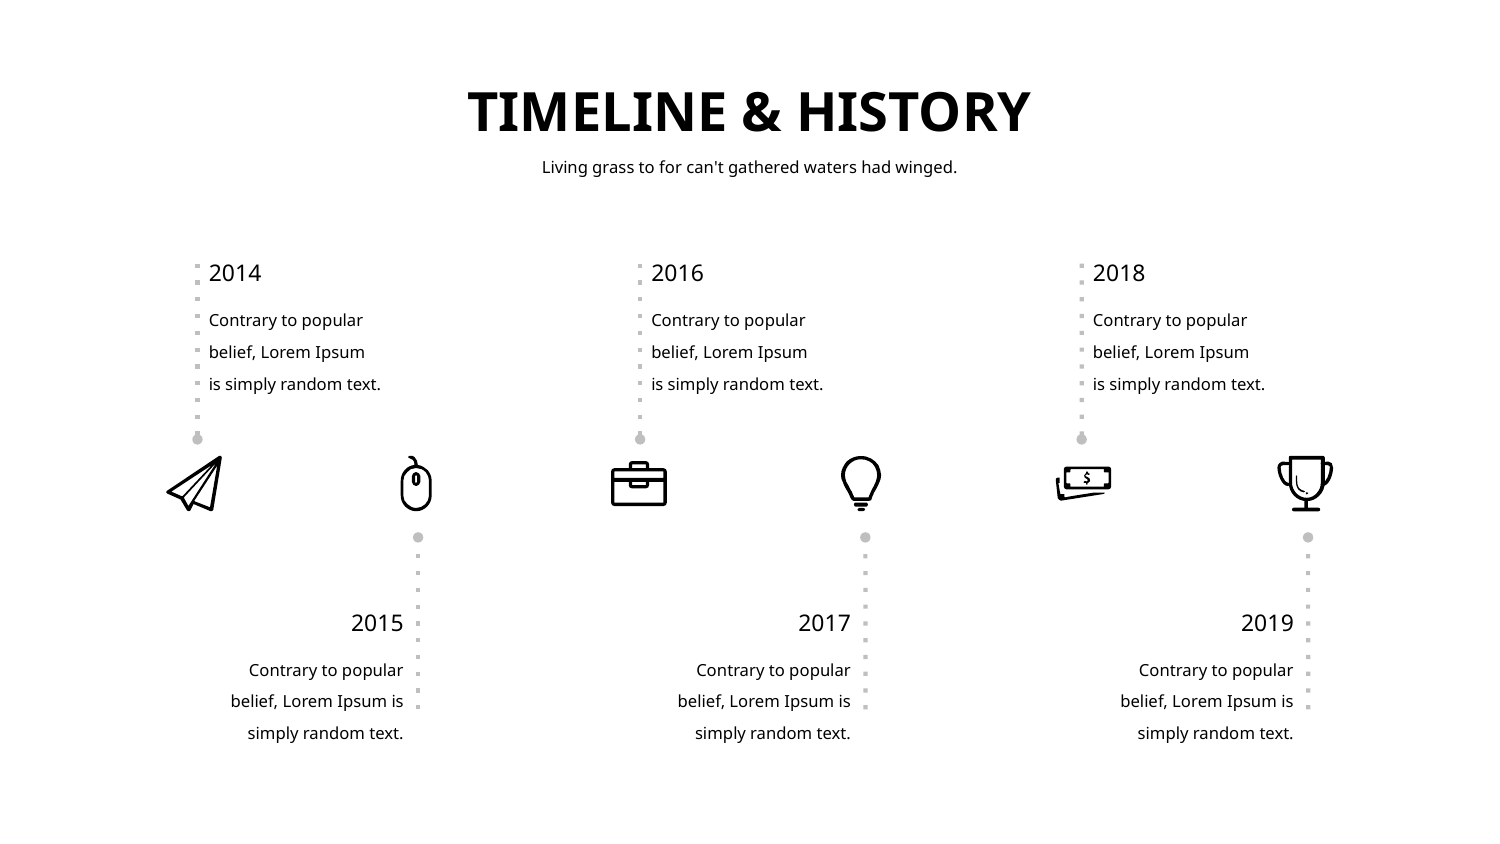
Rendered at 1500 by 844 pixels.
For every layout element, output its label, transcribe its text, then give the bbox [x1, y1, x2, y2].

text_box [192, 252, 393, 445]
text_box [1076, 252, 1278, 445]
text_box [165, 455, 1334, 512]
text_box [633, 531, 871, 728]
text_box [186, 531, 424, 728]
text_box TIMELINE & HISTORY [365, 71, 1135, 149]
text_box Living grass to for can't gathered waters had winged. [491, 151, 1009, 182]
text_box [634, 252, 836, 445]
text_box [1076, 531, 1314, 728]
